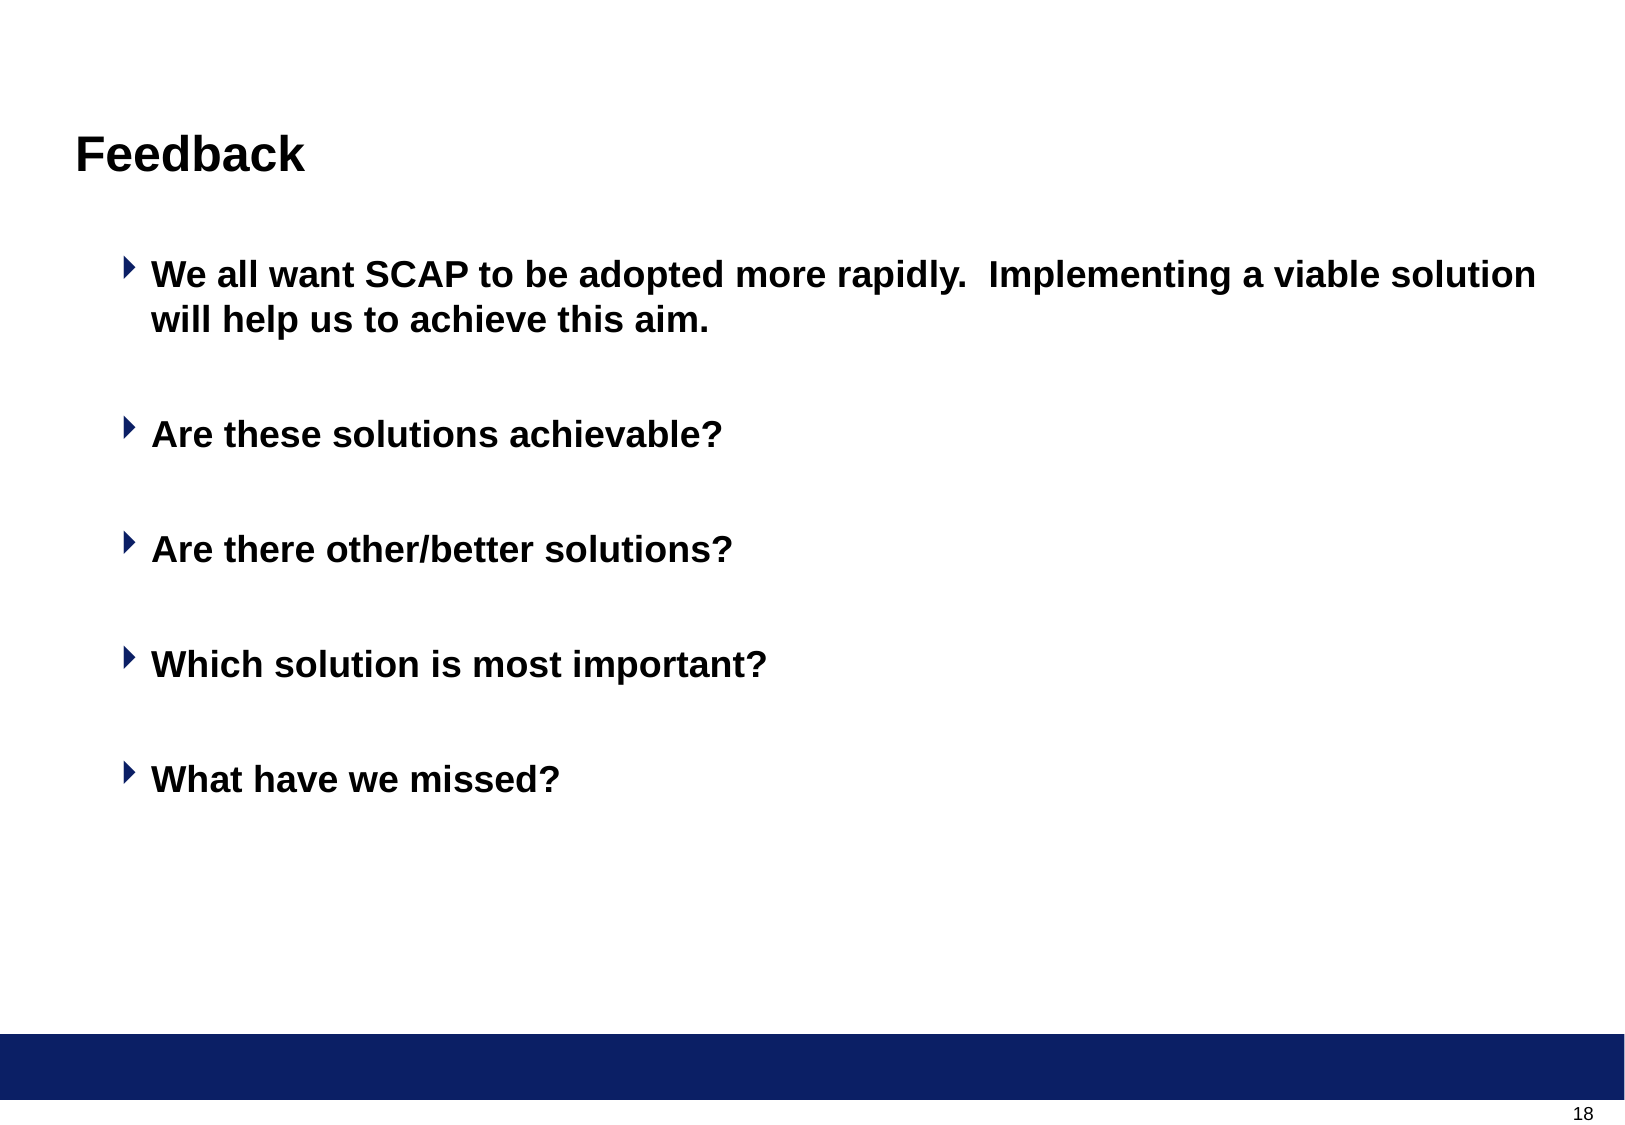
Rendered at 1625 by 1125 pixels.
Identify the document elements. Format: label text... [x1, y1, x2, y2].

title Feedback [74, 44, 1550, 183]
picture [0, 1034, 1625, 1100]
list We all want SCAP to be adopted more rapidly. Implementing a viable solution will help us to achieve this aim. Are these solutions achievable? Are there other/better solutions? Which solution is most important? What have we missed? [112, 249, 1551, 938]
